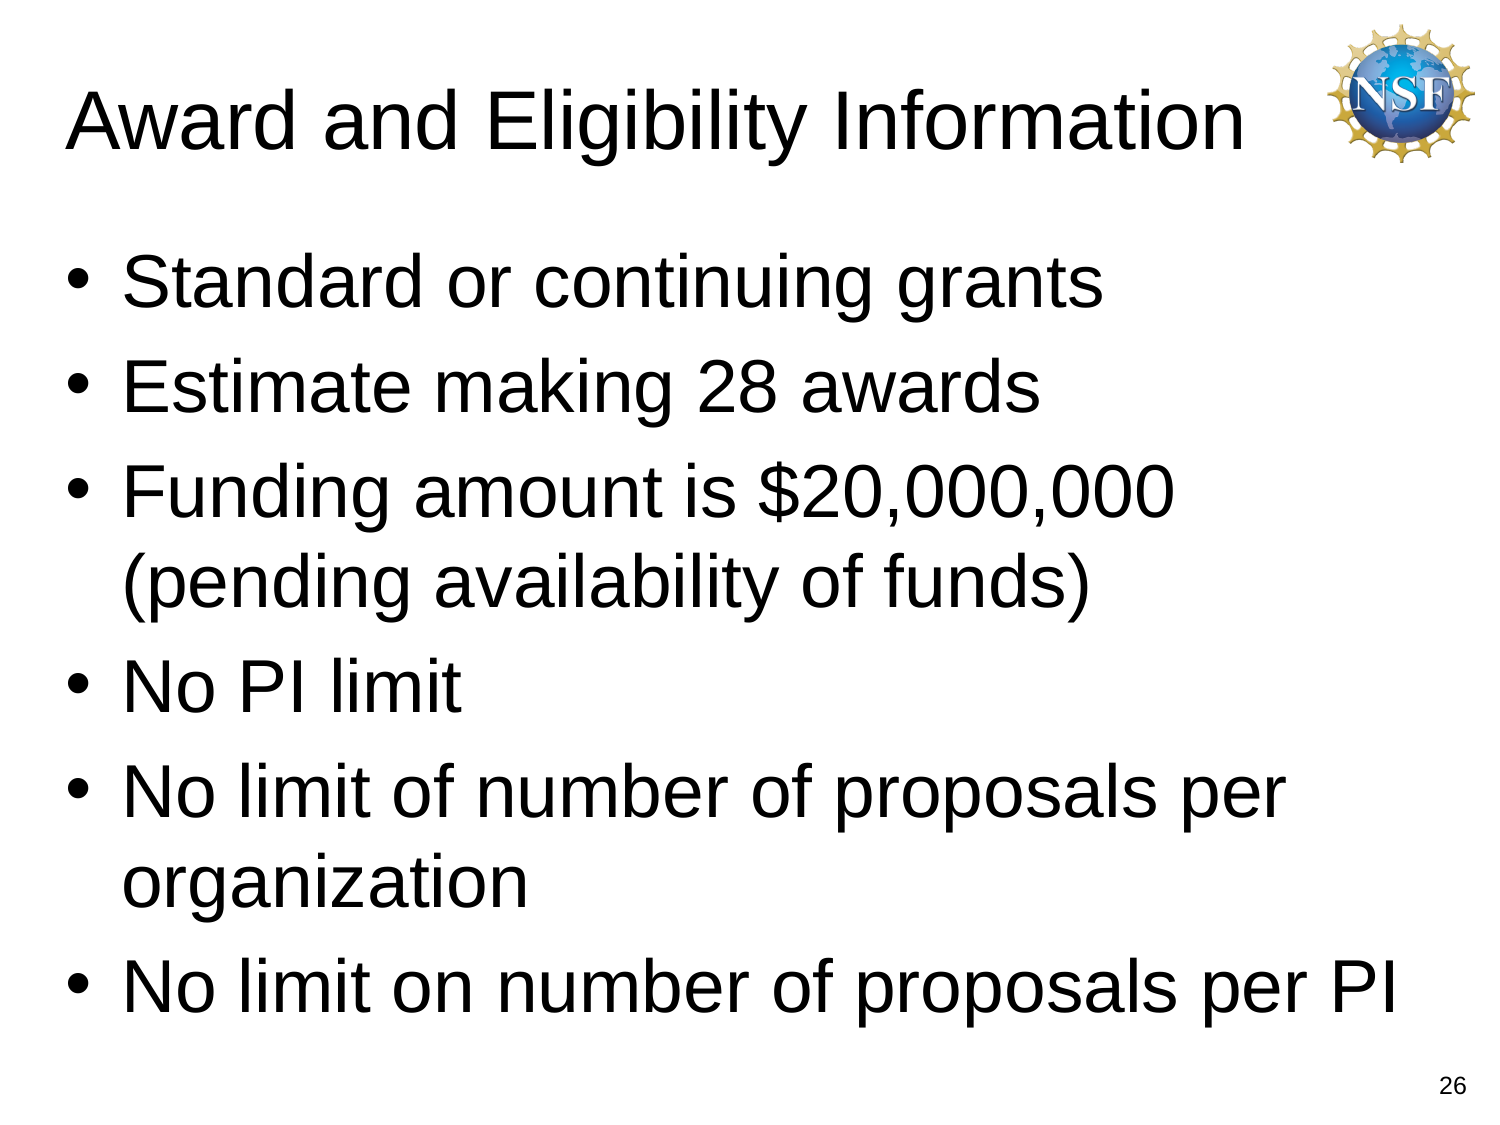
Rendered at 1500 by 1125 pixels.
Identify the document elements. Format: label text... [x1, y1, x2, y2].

title Award and Eligibility Information [50, 45, 1288, 188]
list Standard or continuing grants Estimate making 28 awards Funding amount is $20,000,000 (pending availability of funds) No PI limit No limit of number of proposals per organization No limit on number of proposals per PI [50, 224, 1450, 1050]
picture [1327, 24, 1475, 163]
